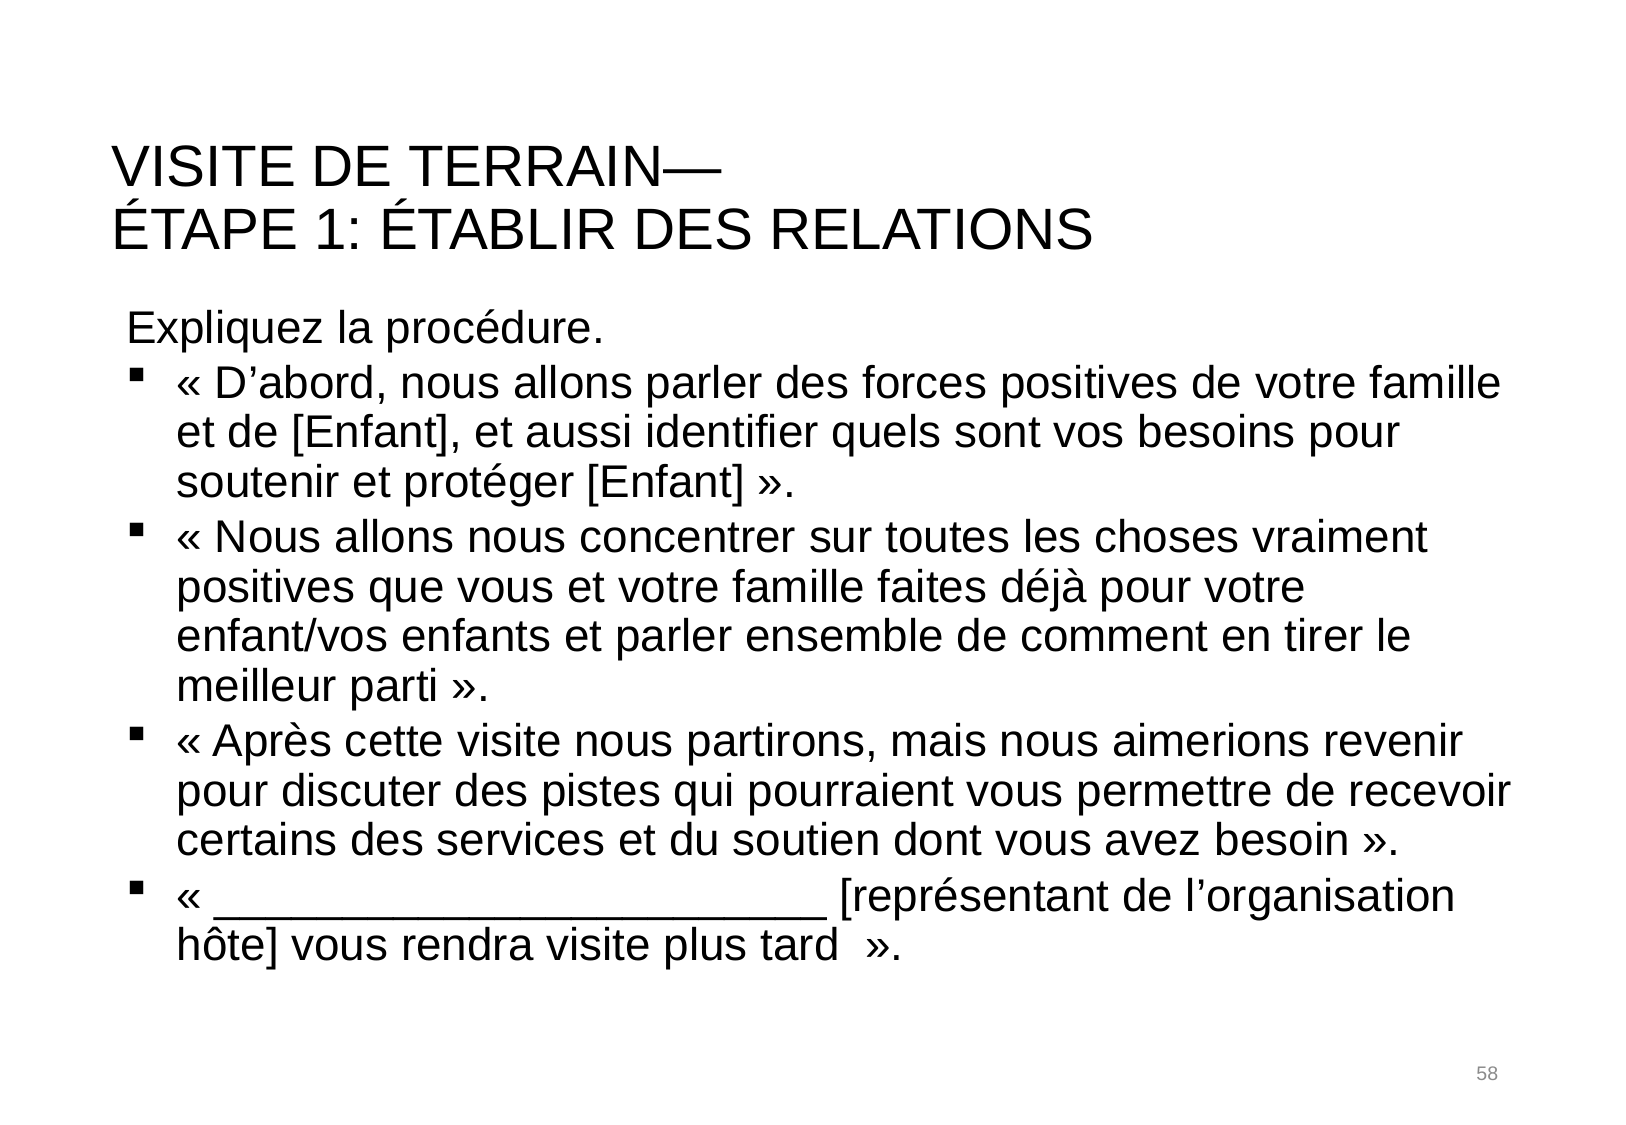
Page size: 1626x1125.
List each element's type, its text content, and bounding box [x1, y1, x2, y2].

list Expliquez la procédure. « D’abord, nous allons parler des forces positives de votre famille et de [Enfant], et aussi identifier quels sont vos besoins pour soutenir et protéger [Enfant] ». « Nous allons nous concentrer sur toutes les choses vraiment positives que vous et votre famille faites déjà pour votre enfant/vos enfants et parler ensemble de comment en tirer le meilleur parti ». « Après cette visite nous partirons, mais nous aimerions revenir pour discuter des pistes qui pourraient vous permettre de recevoir certains des services et du soutien dont vous avez besoin ». « ________________________ [représentant de l’organisation hôte] vous rendra visite plus tard ». [111, 297, 1514, 1014]
title Visite de terrain— étape 1: établir des relations [111, 59, 1514, 270]
slide_number 58 [1147, 1042, 1514, 1103]
